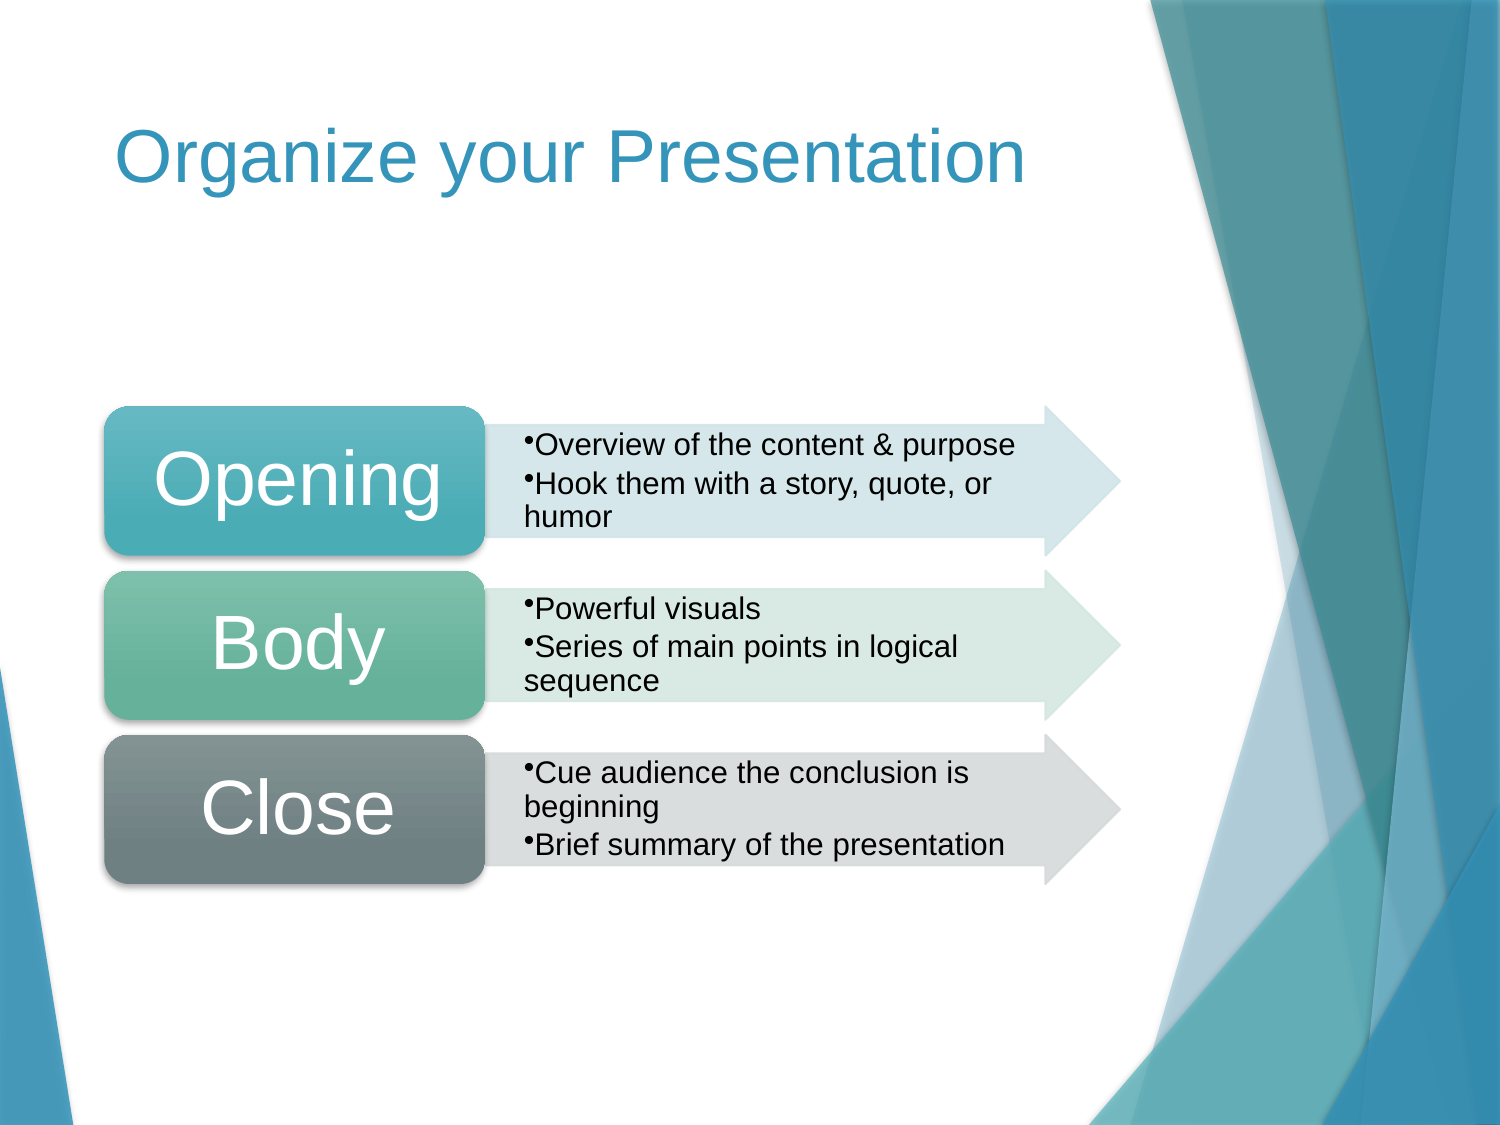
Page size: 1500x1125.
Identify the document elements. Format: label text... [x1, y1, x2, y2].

title Organize your Presentation [99, 99, 1142, 317]
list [82, 405, 1142, 885]
